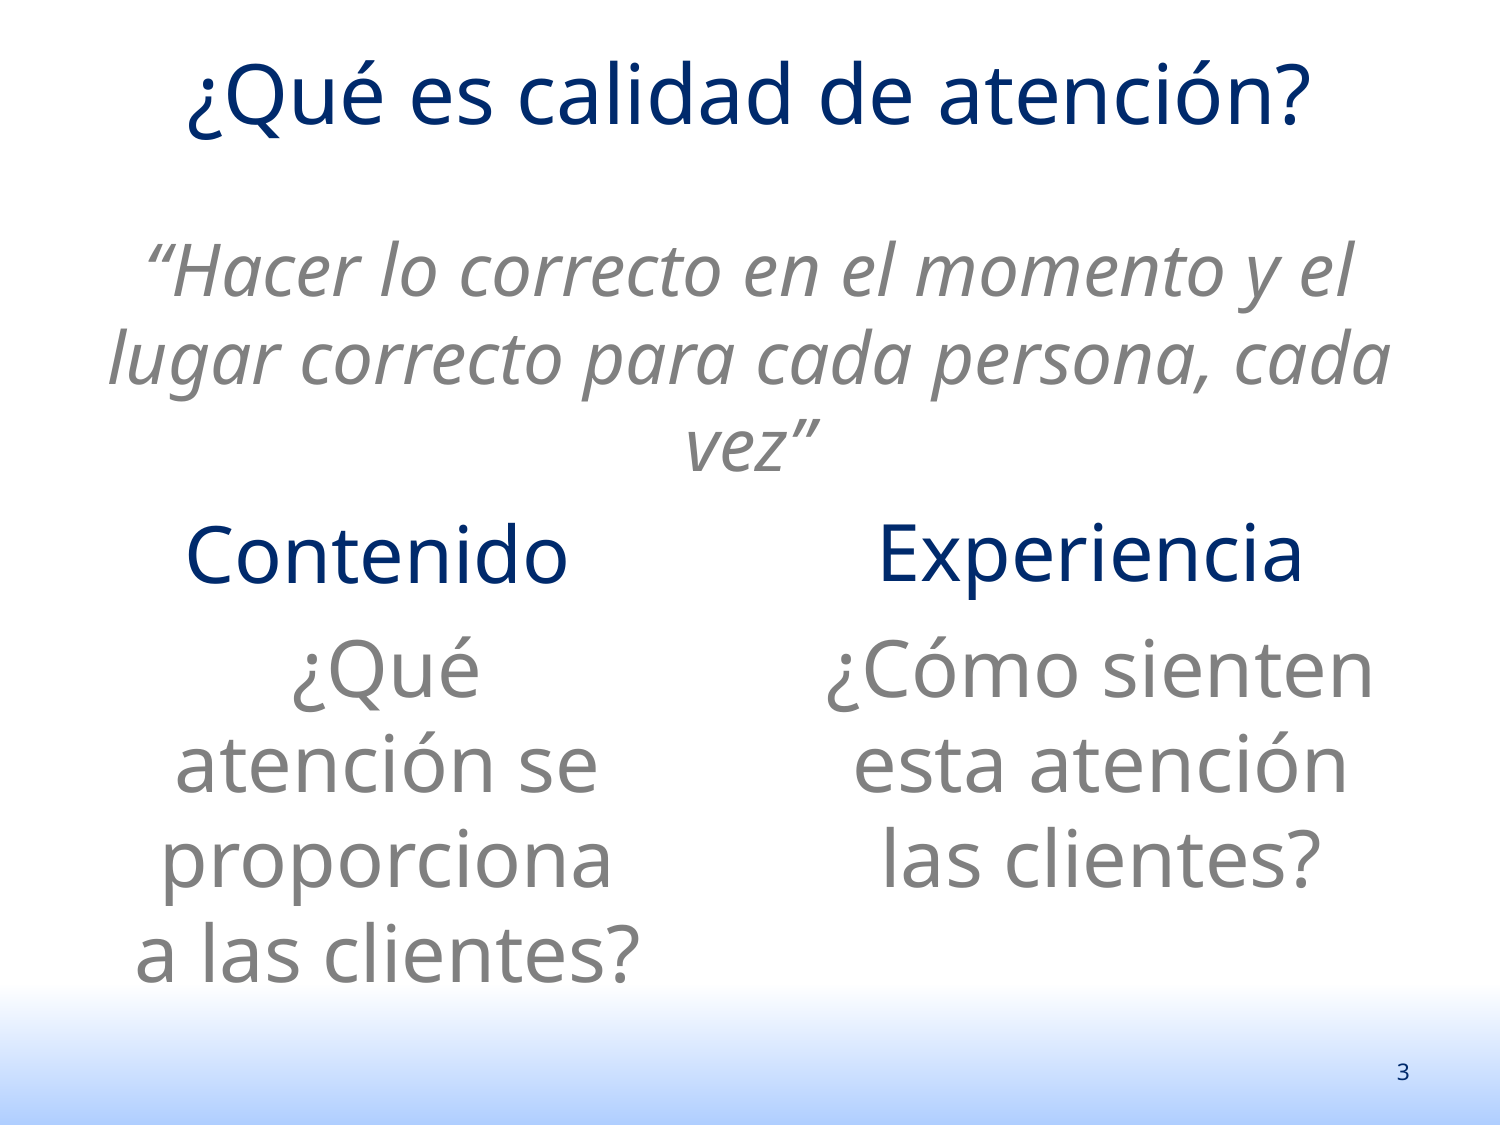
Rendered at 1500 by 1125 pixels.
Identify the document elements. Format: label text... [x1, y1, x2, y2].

text_box Experiencia [832, 495, 1371, 606]
text_box Contenido [131, 496, 644, 607]
list “Hacer lo correcto en el momento y el lugar correcto para cada persona, cada vez” [75, 216, 1425, 482]
text_box ¿Cómo sienten esta atención las clientes? [805, 610, 1398, 911]
text_box ¿Qué atención se proporciona a las clientes? [118, 610, 657, 1006]
slide_number 3 [1074, 1042, 1425, 1103]
title ¿Qué es calidad de atención? [75, 0, 1425, 186]
